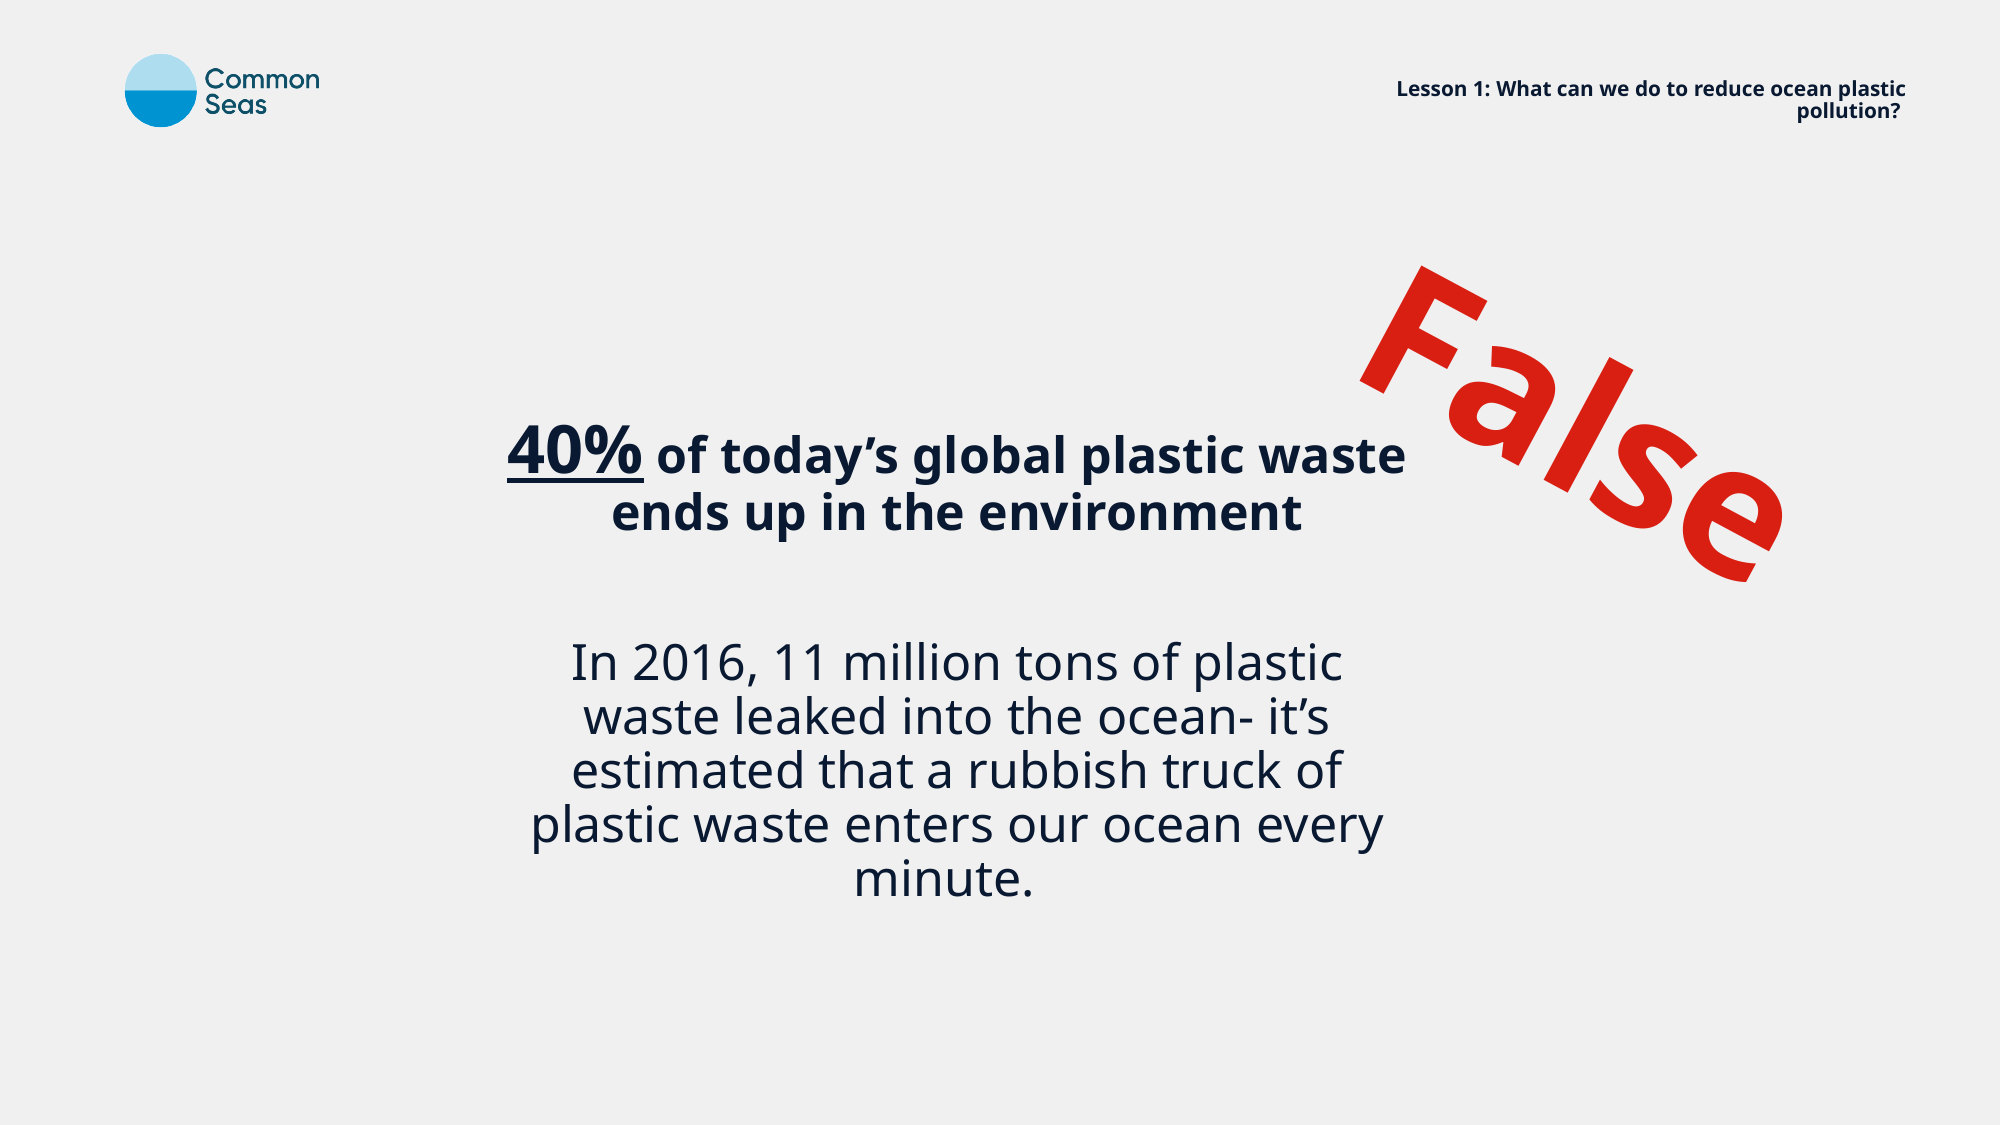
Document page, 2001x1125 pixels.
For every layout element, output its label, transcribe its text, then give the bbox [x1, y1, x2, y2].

picture [118, 51, 327, 130]
text_box 40% of today’s global plastic waste ends up in the environment In 2016, 11 million tons of plastic waste leaked into the ocean- it’s estimated that a rubbish truck of plastic waste enters our ocean every minute. [491, 457, 1423, 940]
title Lesson 1: What can we do to reduce ocean plastic pollution? [1284, 77, 1915, 124]
text_box False [1286, 184, 1885, 654]
